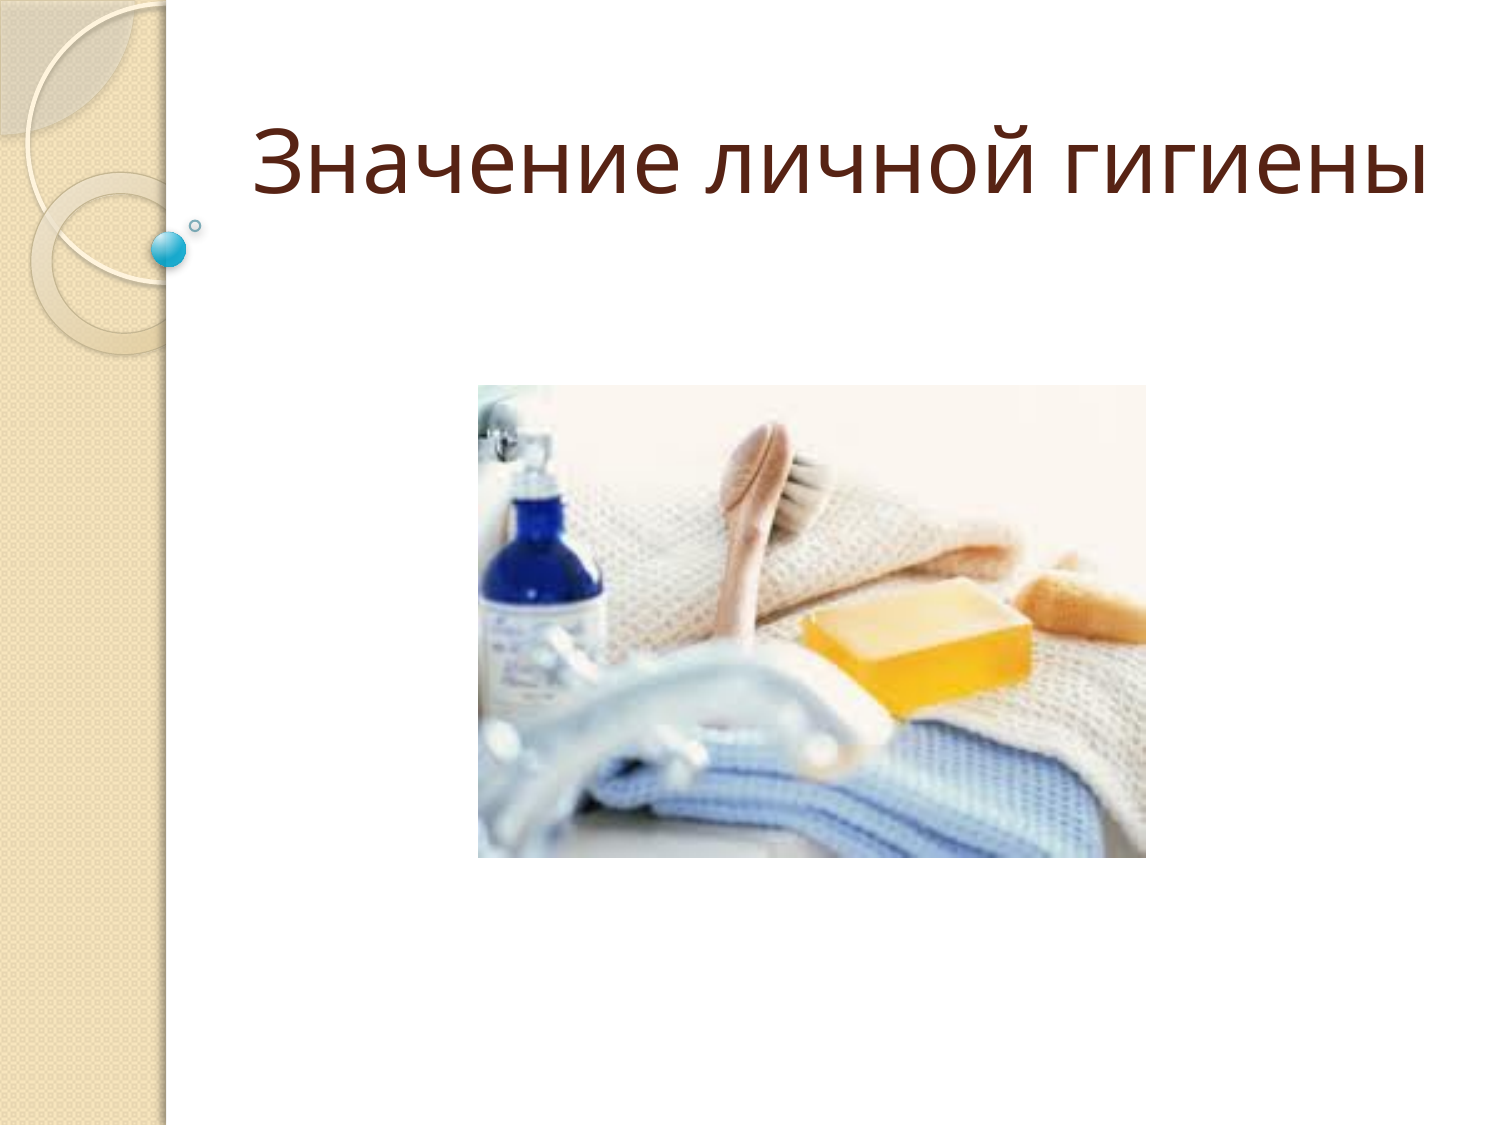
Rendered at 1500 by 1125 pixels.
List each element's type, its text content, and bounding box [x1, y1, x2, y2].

title Значение личной гигиены [234, 46, 1450, 219]
picture [478, 385, 1146, 858]
